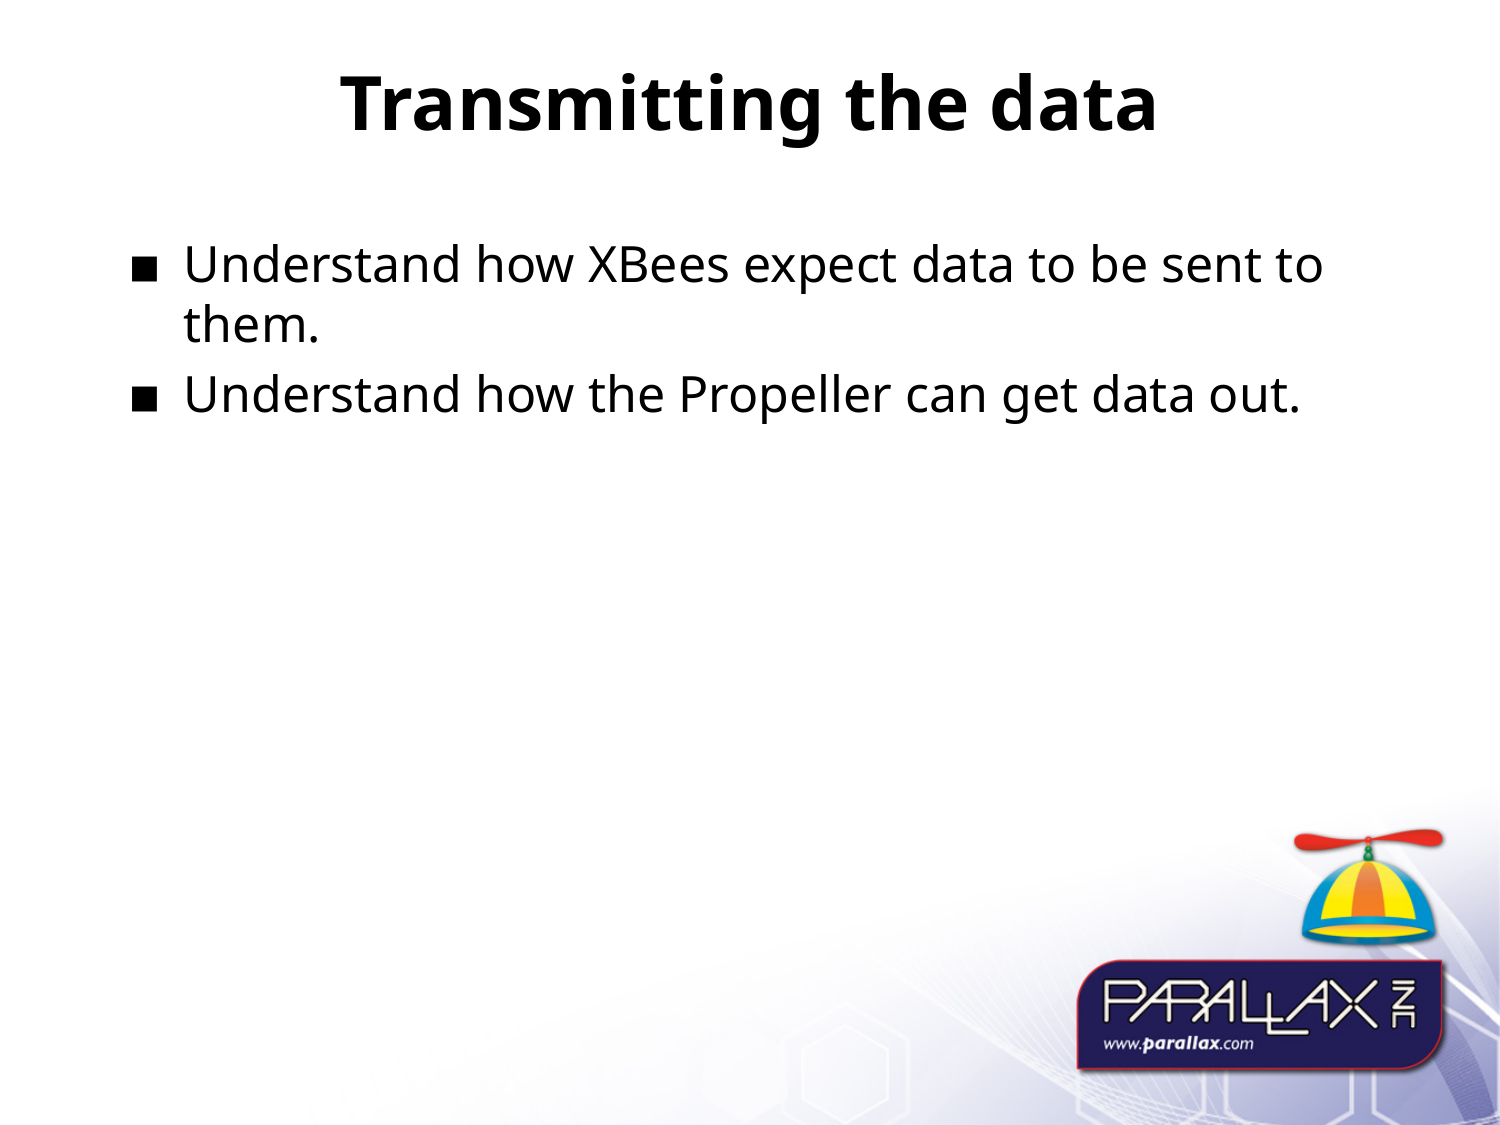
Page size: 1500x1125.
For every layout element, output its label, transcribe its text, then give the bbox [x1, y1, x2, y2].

title Transmitting the data [112, 0, 1388, 202]
picture [0, 0, 1500, 1125]
list Understand how XBees expect data to be sent to them. Understand how the Propeller can get data out. [112, 224, 1388, 951]
